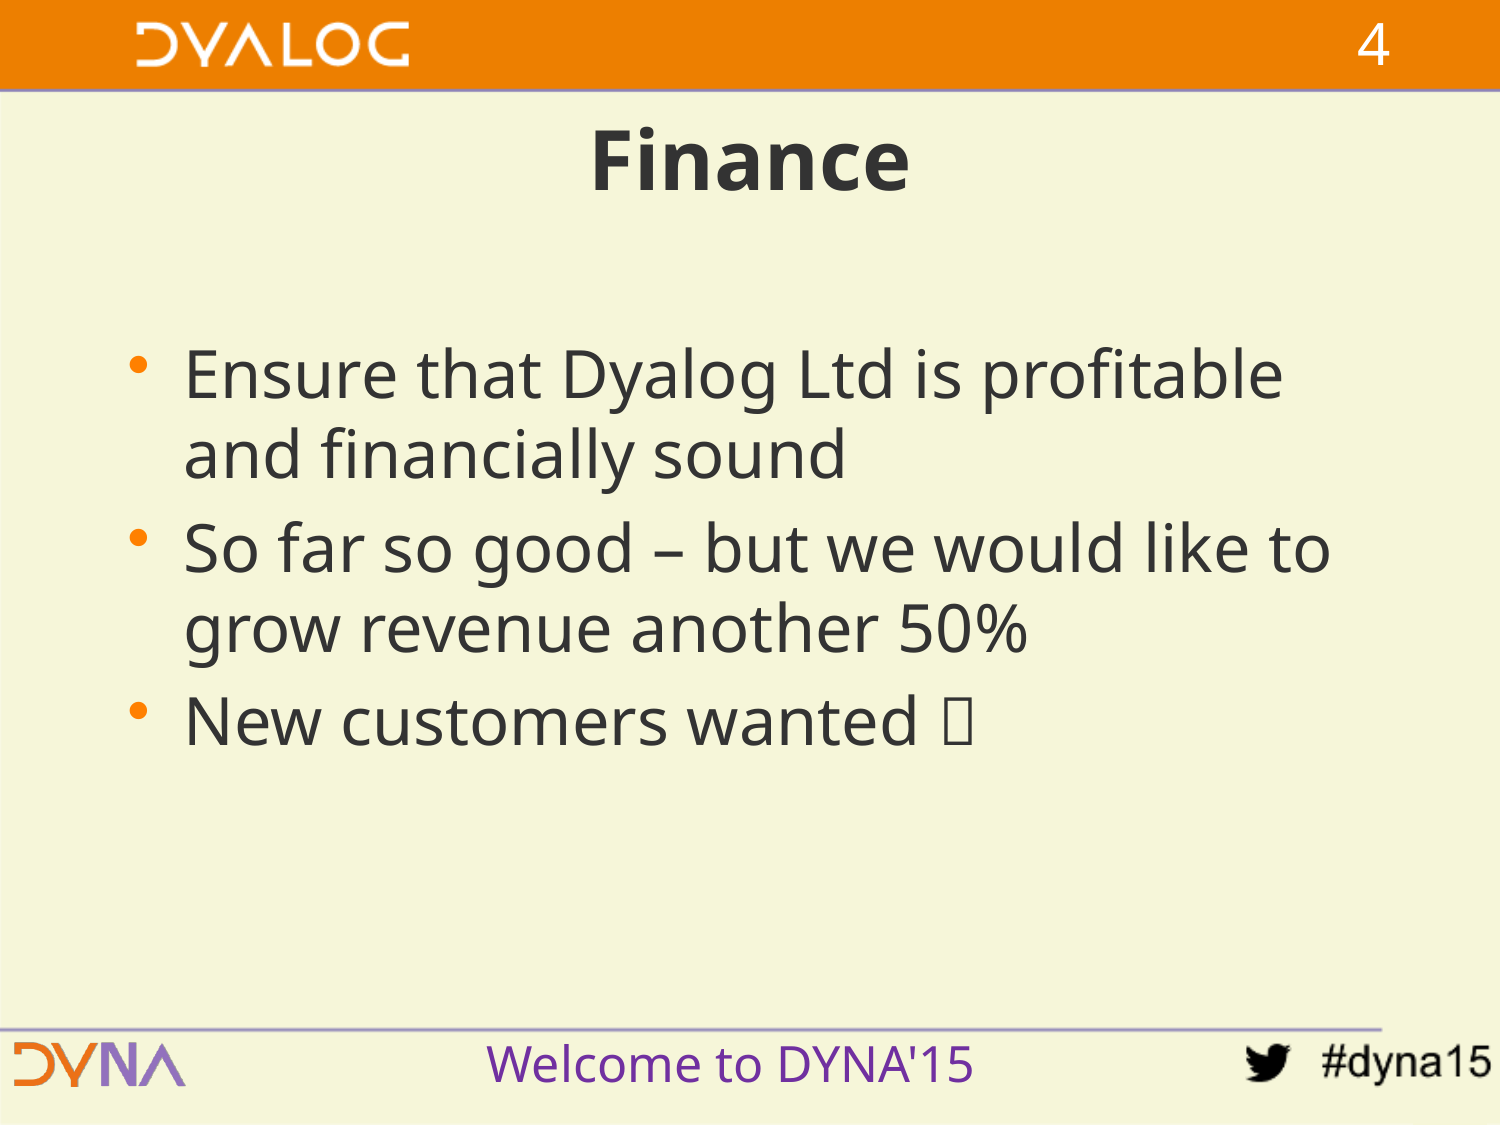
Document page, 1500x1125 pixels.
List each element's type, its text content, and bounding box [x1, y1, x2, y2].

footer Welcome to DYNA'15 [249, 1025, 1213, 1100]
slide_number 3 [1299, 0, 1406, 75]
title Finance [112, 99, 1388, 288]
list Ensure that Dyalog Ltd is profitable and financially sound So far so good – but we would like to grow revenue another 50% New customers wanted  [112, 324, 1388, 1000]
picture [0, 0, 1500, 1125]
